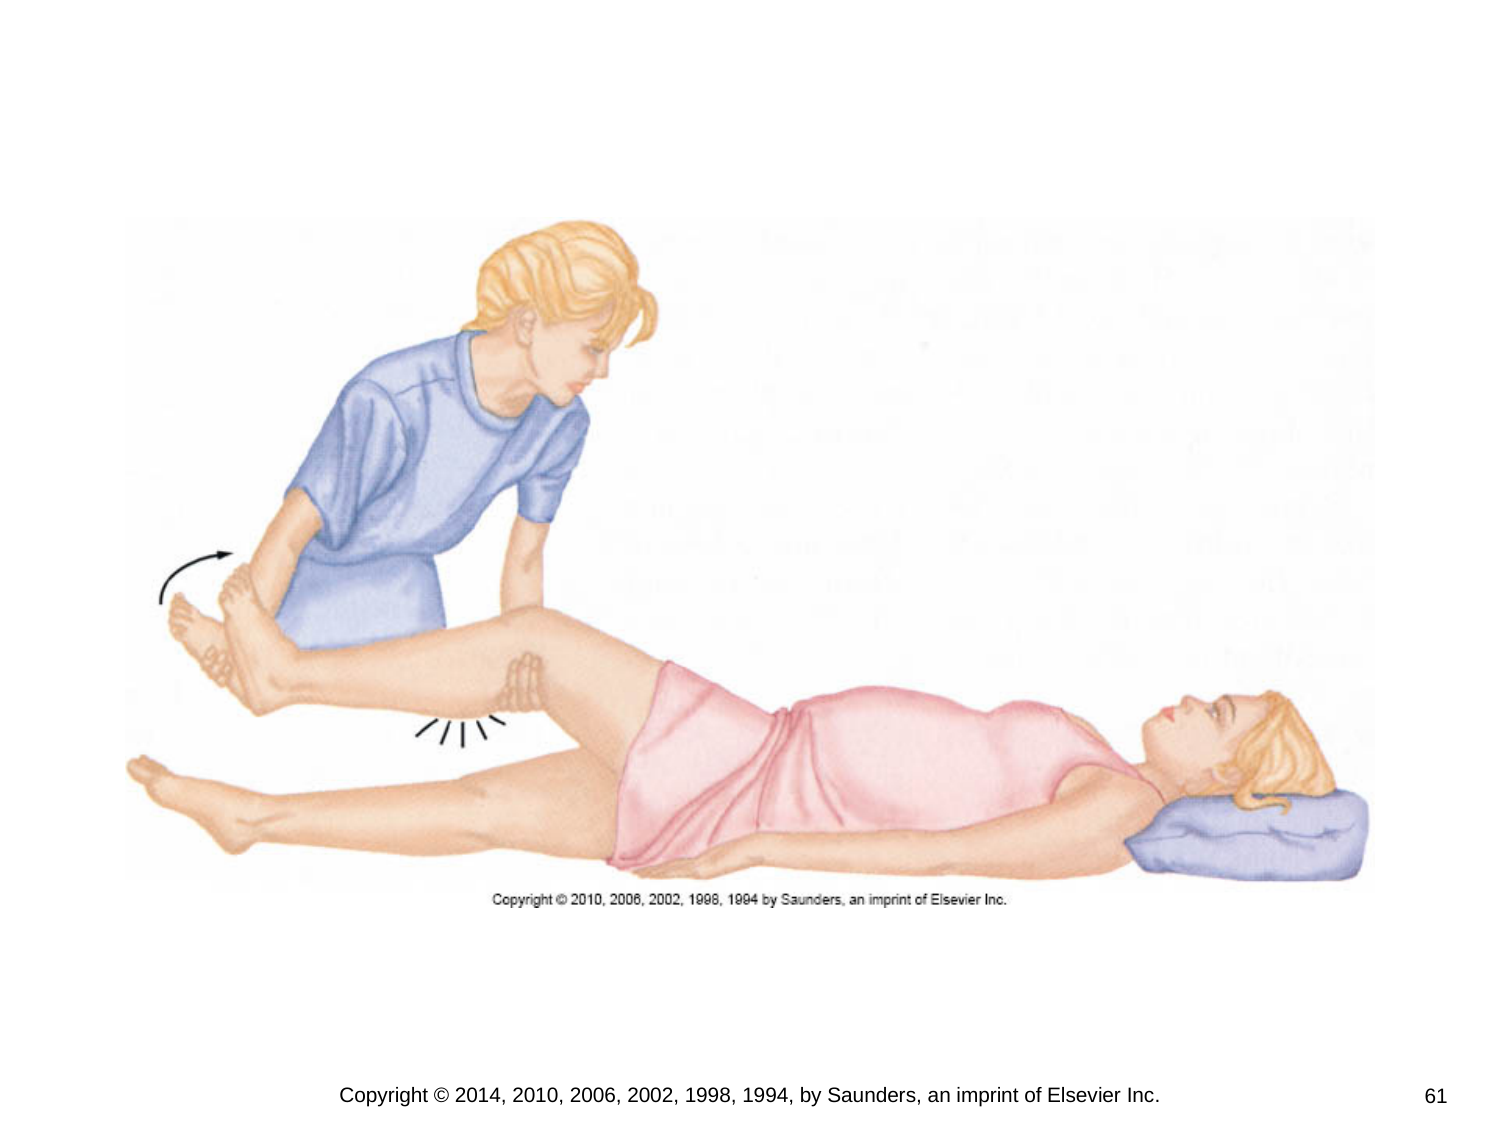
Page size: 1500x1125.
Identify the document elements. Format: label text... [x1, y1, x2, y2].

slide_number 61 [1362, 1065, 1463, 1125]
footer Copyright © 2014, 2010, 2006, 2002, 1998, 1994, by Saunders, an imprint of Elsevier Inc. [187, 1062, 1313, 1125]
picture [124, 216, 1376, 909]
